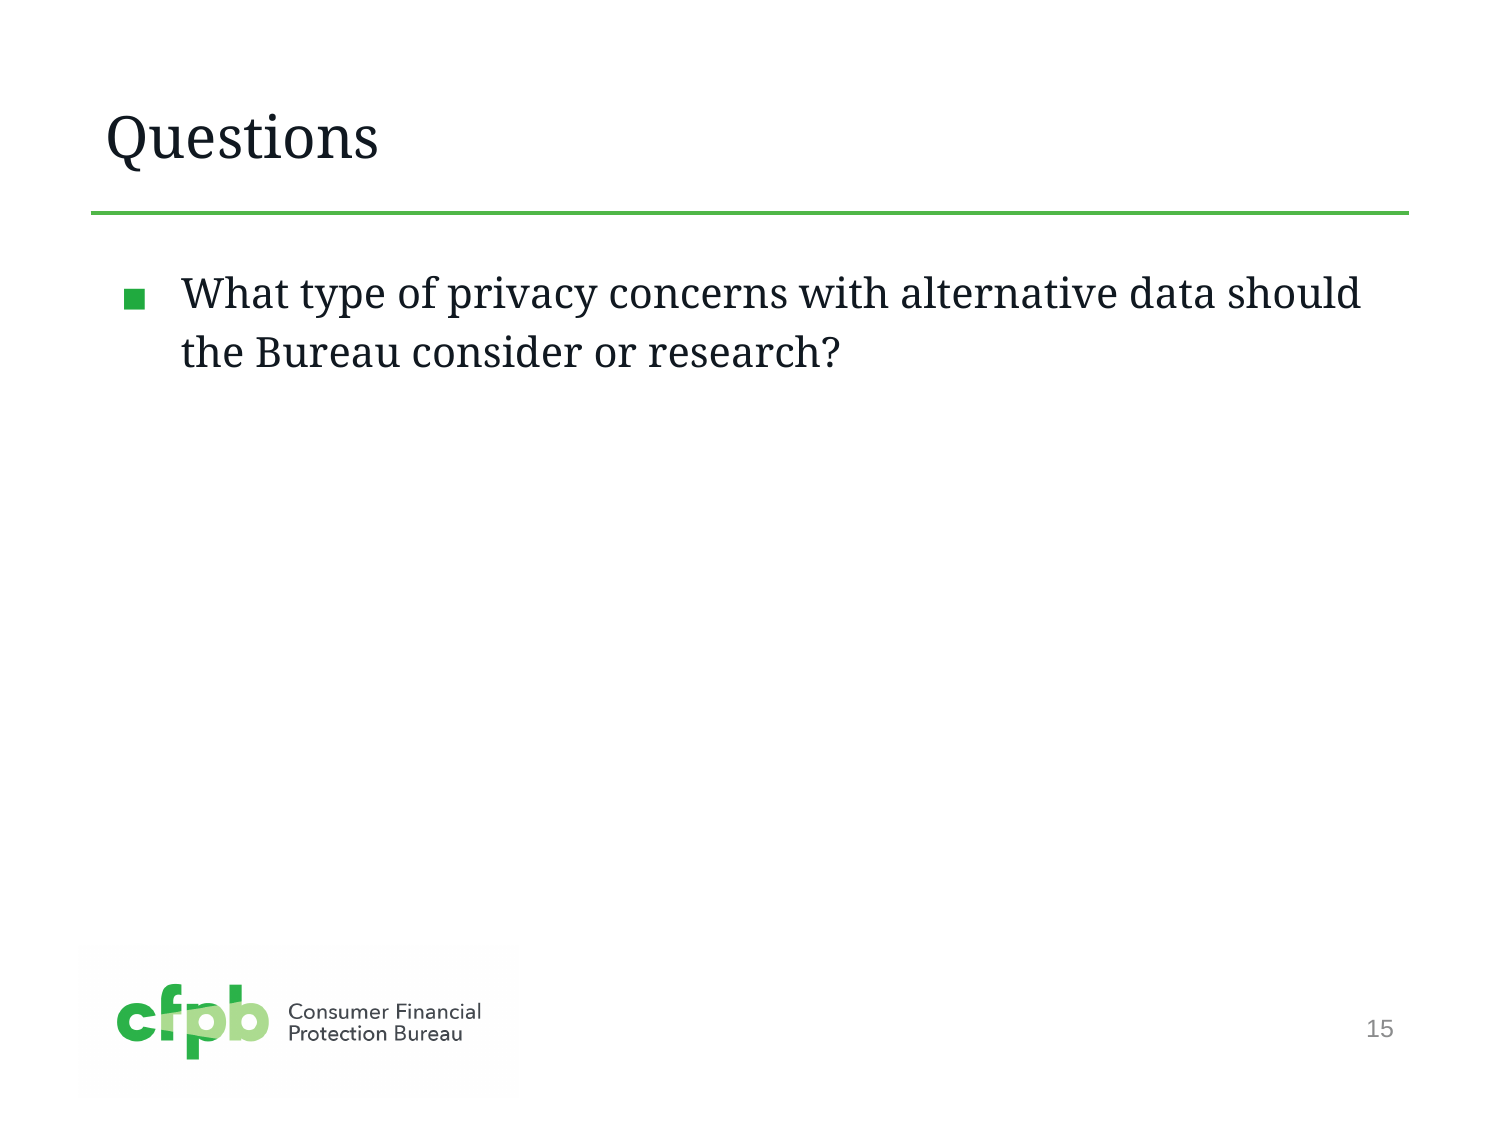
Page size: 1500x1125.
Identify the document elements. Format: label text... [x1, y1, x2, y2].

title Questions [90, 74, 1410, 197]
picture [78, 945, 519, 1098]
list What type of privacy concerns with alternative data should the Bureau consider or research? [90, 249, 1410, 924]
slide_number 15 [1071, 997, 1410, 1058]
